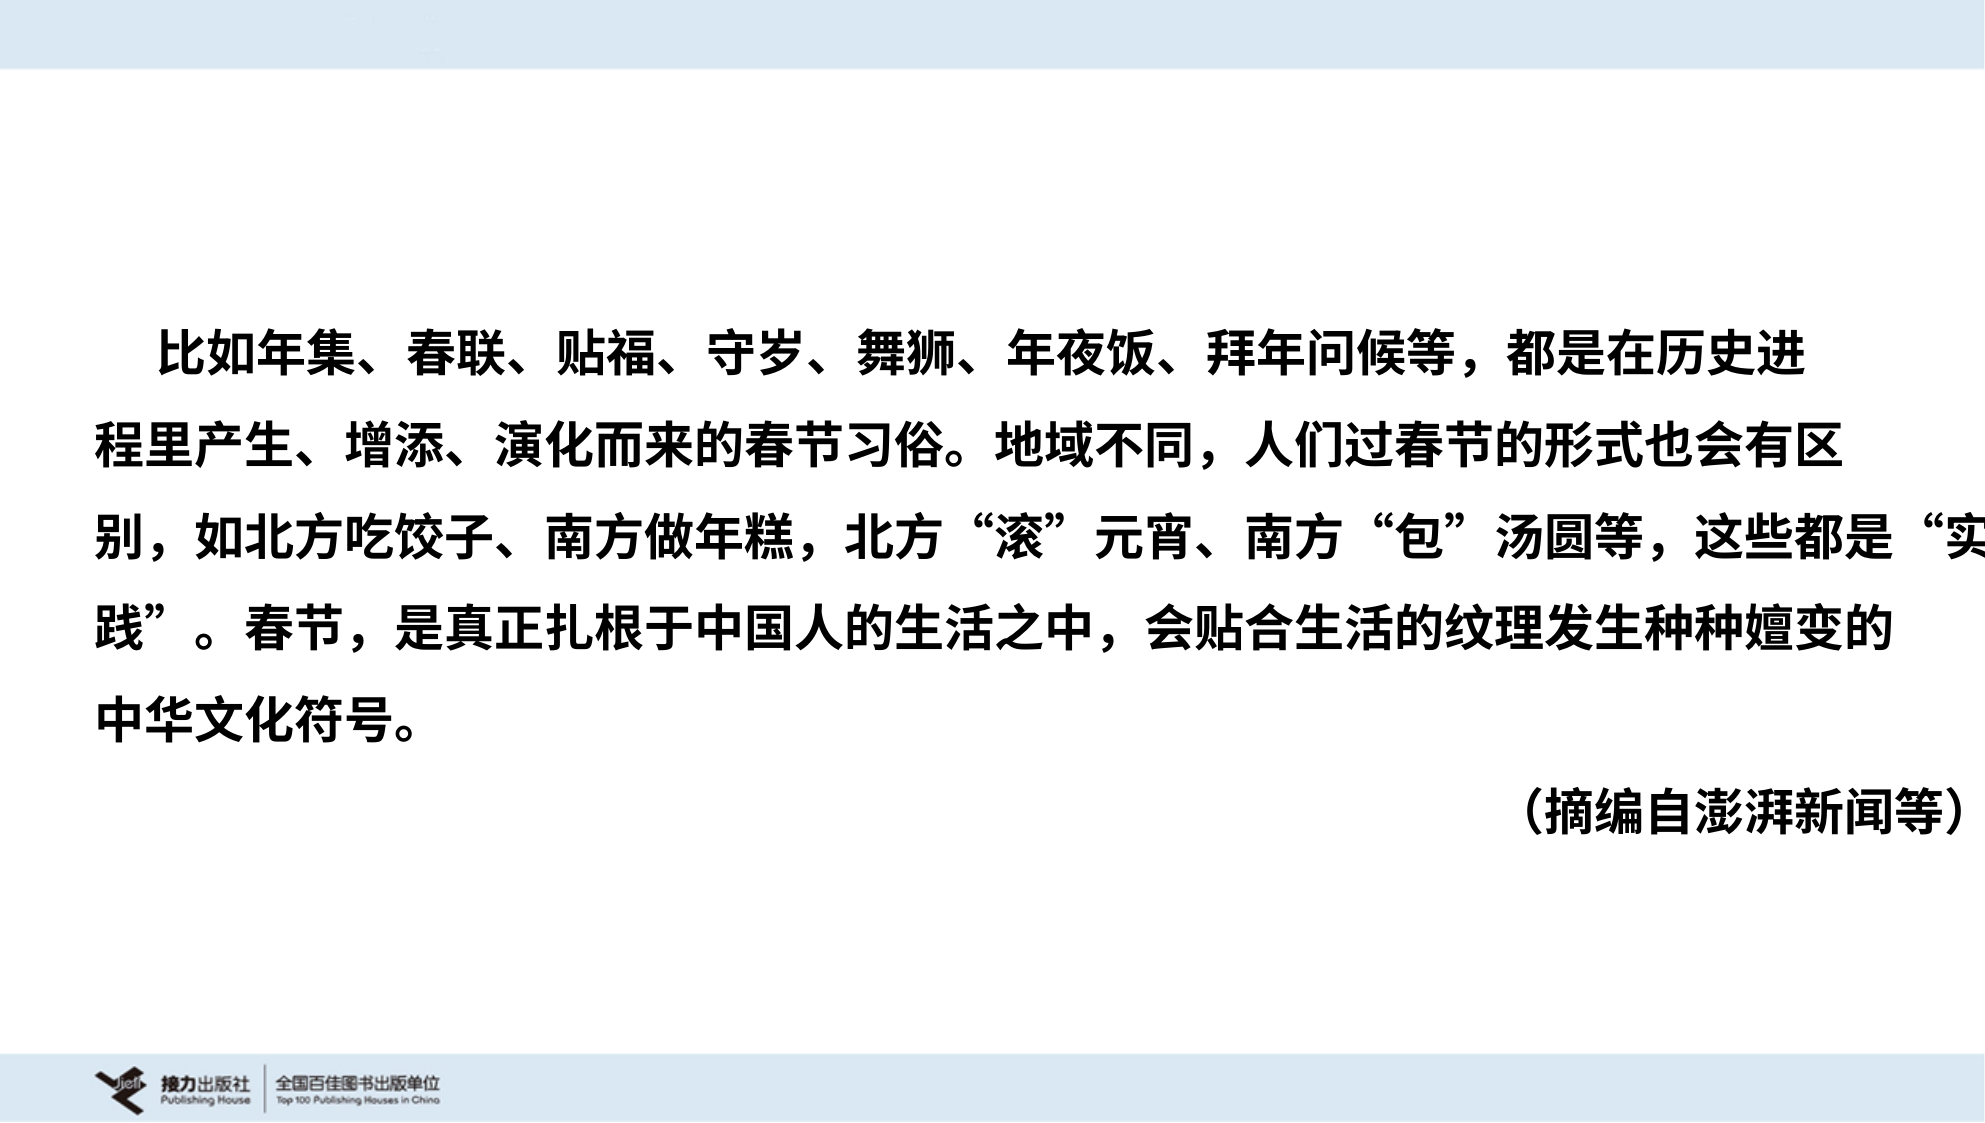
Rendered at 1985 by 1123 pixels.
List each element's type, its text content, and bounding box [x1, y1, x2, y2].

picture [0, 0, 1985, 1122]
text_box 比如年集、春联、贴福、守岁、舞狮、年夜饭、拜年问候等，都是在历史进 程里产生、增添、演化而来的春节习俗。地域不同，人们过春节的形式也会有区 别，如北方吃饺子、南方做年糕，北方“滚”元宵、南方“包”汤圆等，这些都是“实 践”。春节，是真正扎根于中国人的生活之中，会贴合生活的纹理发生种种嬗变的 中华文化符号。 （摘编自澎湃新闻等） [94, 290, 1892, 840]
